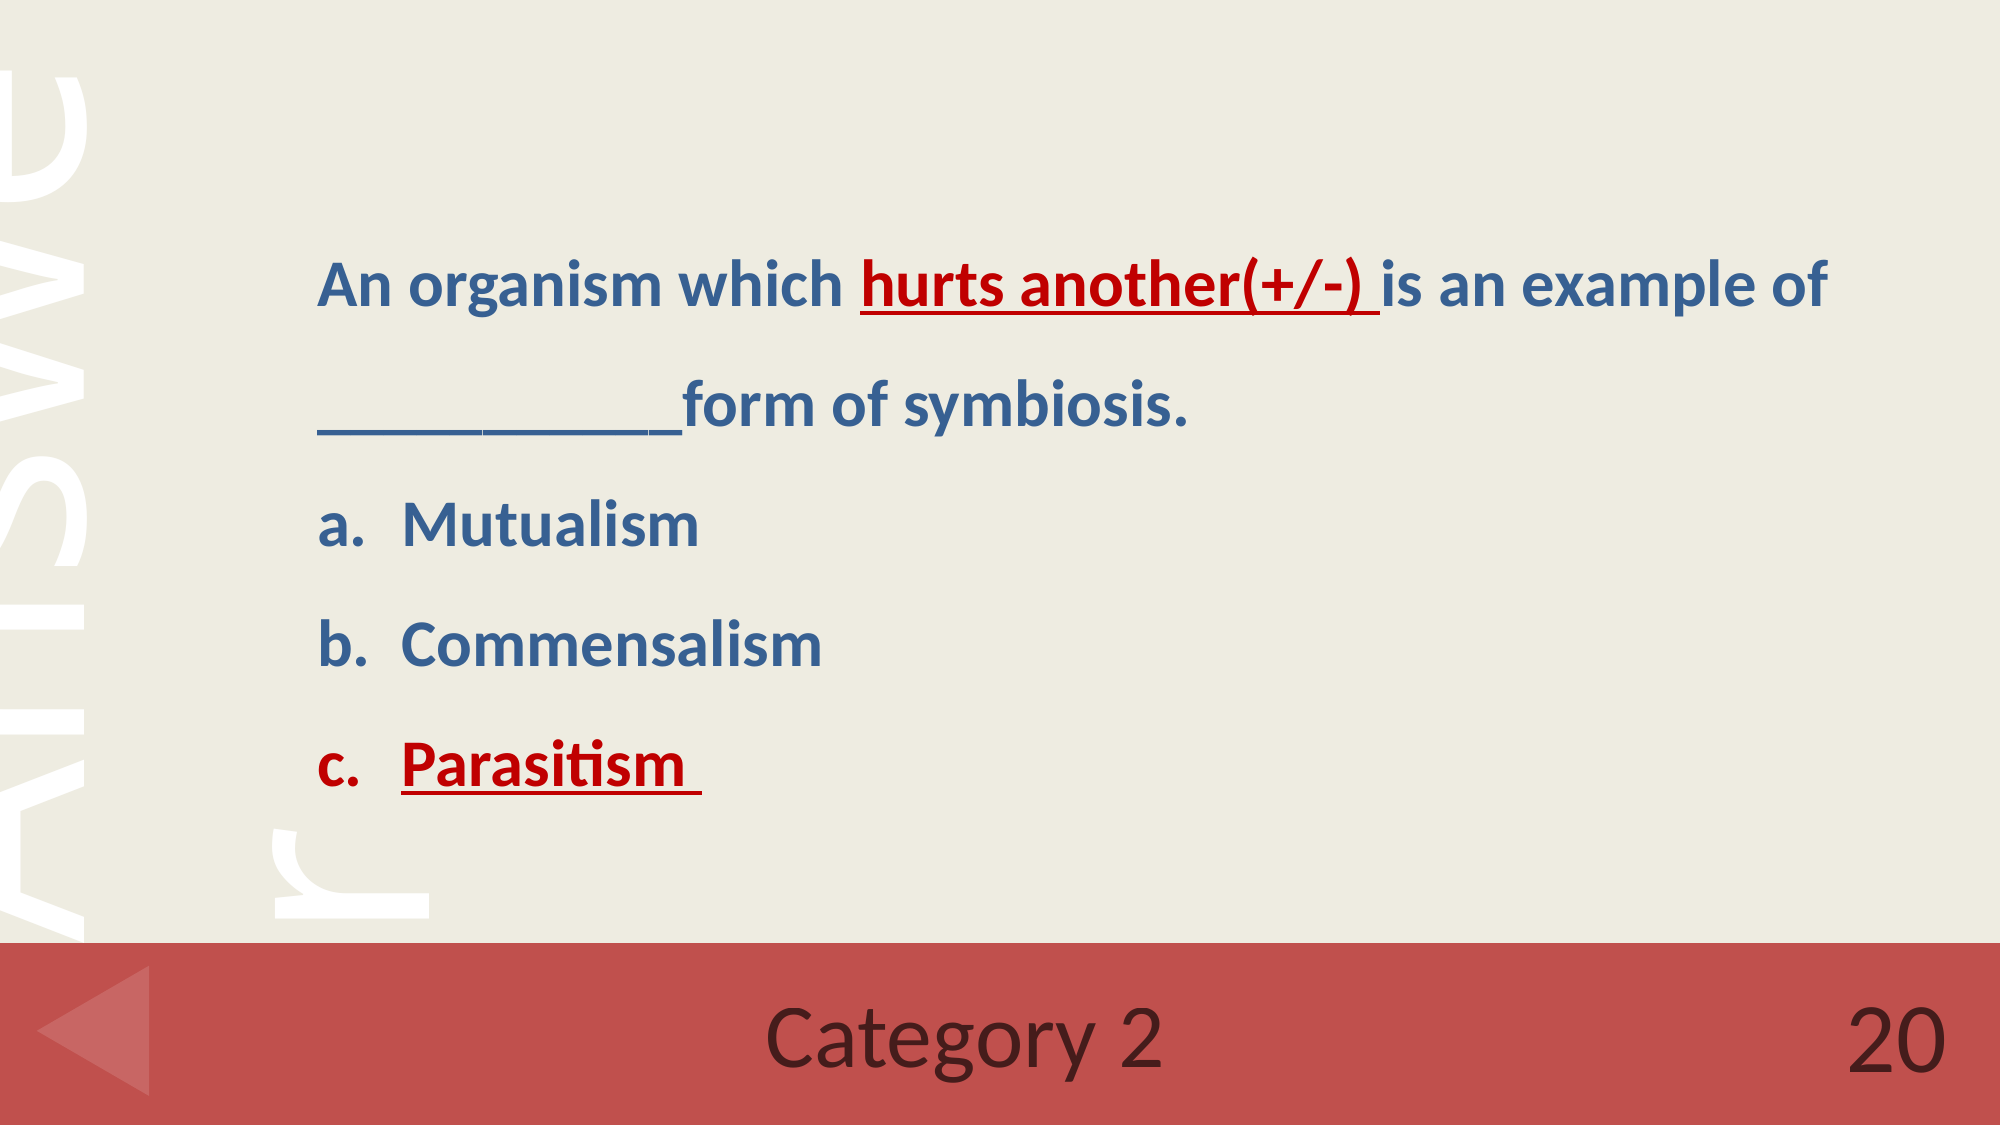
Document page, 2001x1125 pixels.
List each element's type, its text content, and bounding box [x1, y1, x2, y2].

title Category 2 [65, 937, 1866, 1125]
list 20 [1866, 967, 1963, 1097]
list An organism which hurts another(+/-) is an example of ___________form of symbiosis. Mutualism Commensalism Parasitism [302, 153, 1889, 847]
